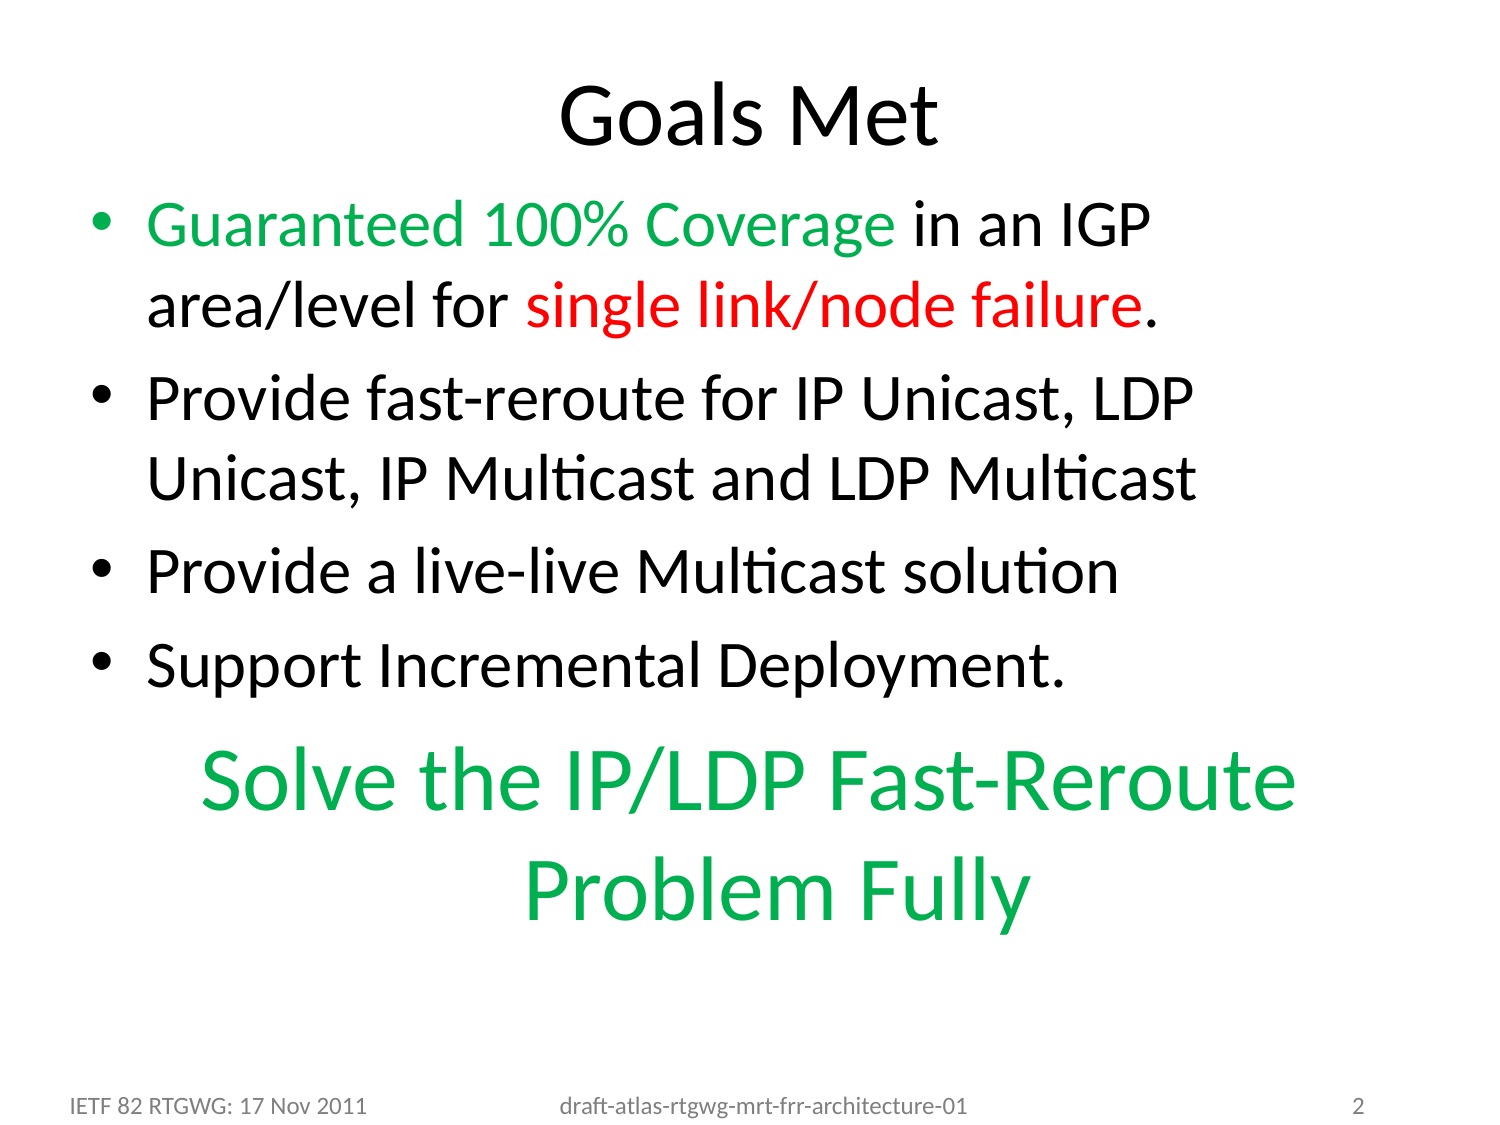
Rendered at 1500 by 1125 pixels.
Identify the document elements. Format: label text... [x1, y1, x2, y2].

list Guaranteed 100% Coverage in an IGP area/level for single link/node failure. Provide fast-reroute for IP Unicast, LDP Unicast, IP Multicast and LDP Multicast Provide a live-live Multicast solution Support Incremental Deployment. Solve the IP/LDP Fast-Reroute Problem Fully [75, 172, 1425, 1059]
title Goals Met [75, 45, 1425, 172]
